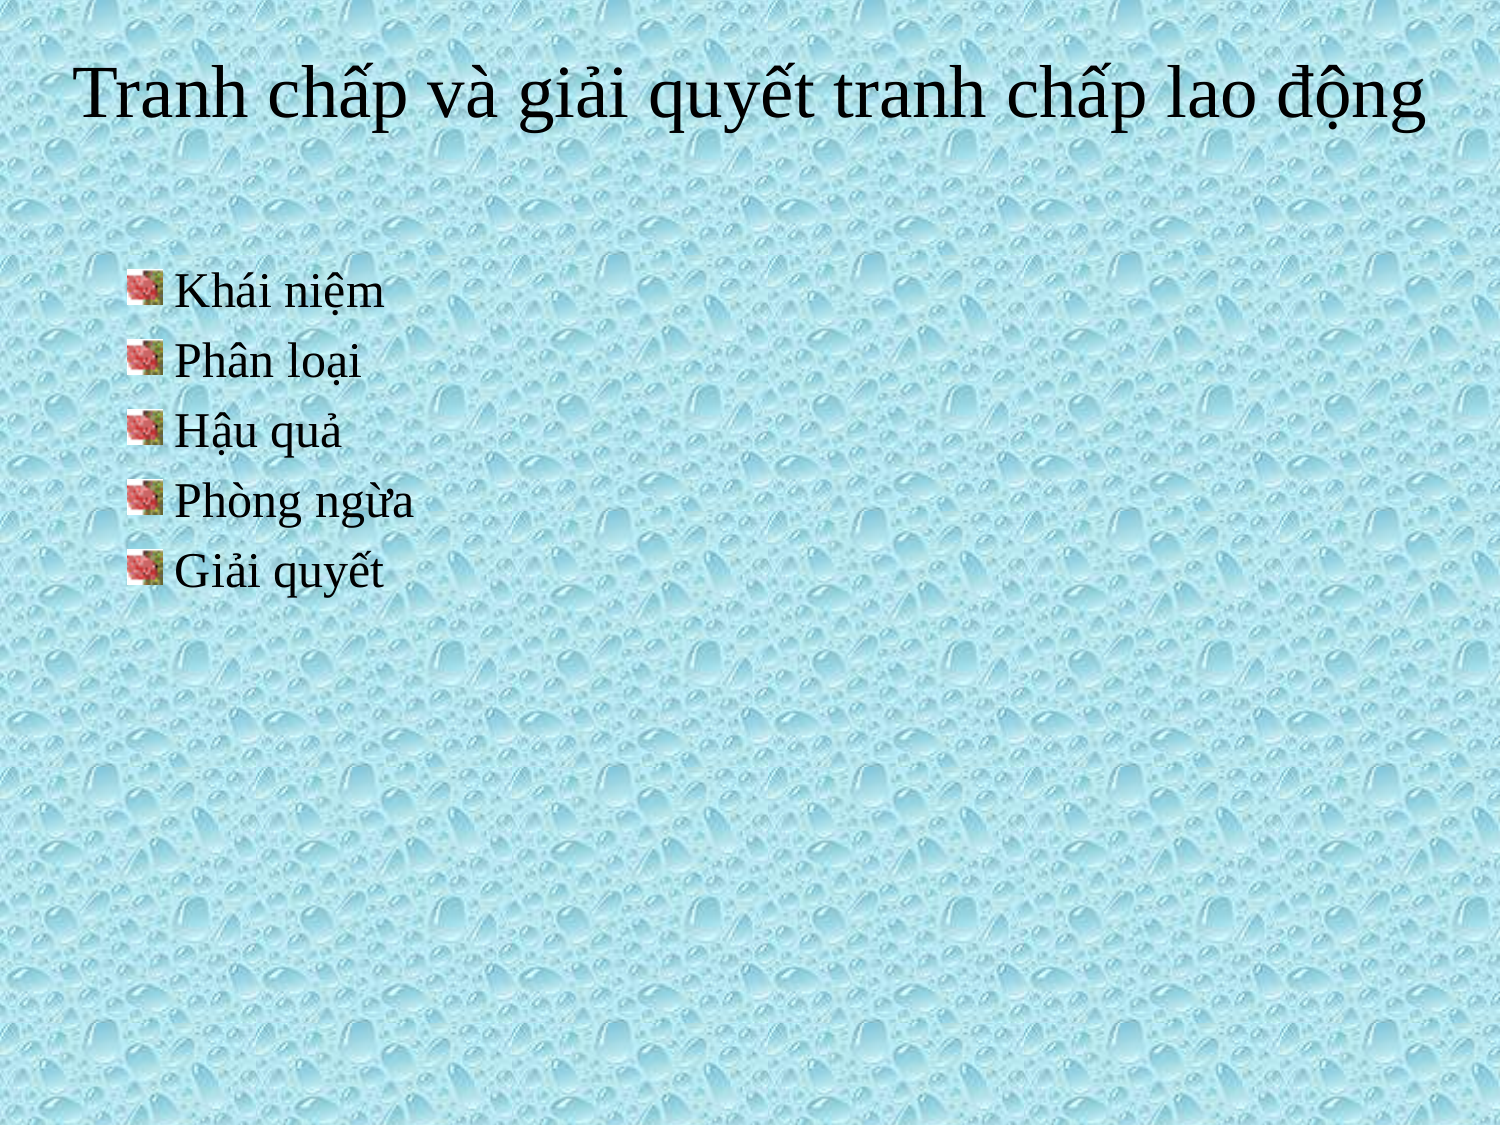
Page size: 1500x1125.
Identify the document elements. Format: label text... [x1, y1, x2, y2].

title Tranh chấp và giải quyết tranh chấp lao động [37, 0, 1463, 176]
picture [0, 0, 1500, 1125]
subtitle Khái niệm Phân loại Hậu quả Phòng ngừa Giải quyết [112, 249, 1401, 976]
